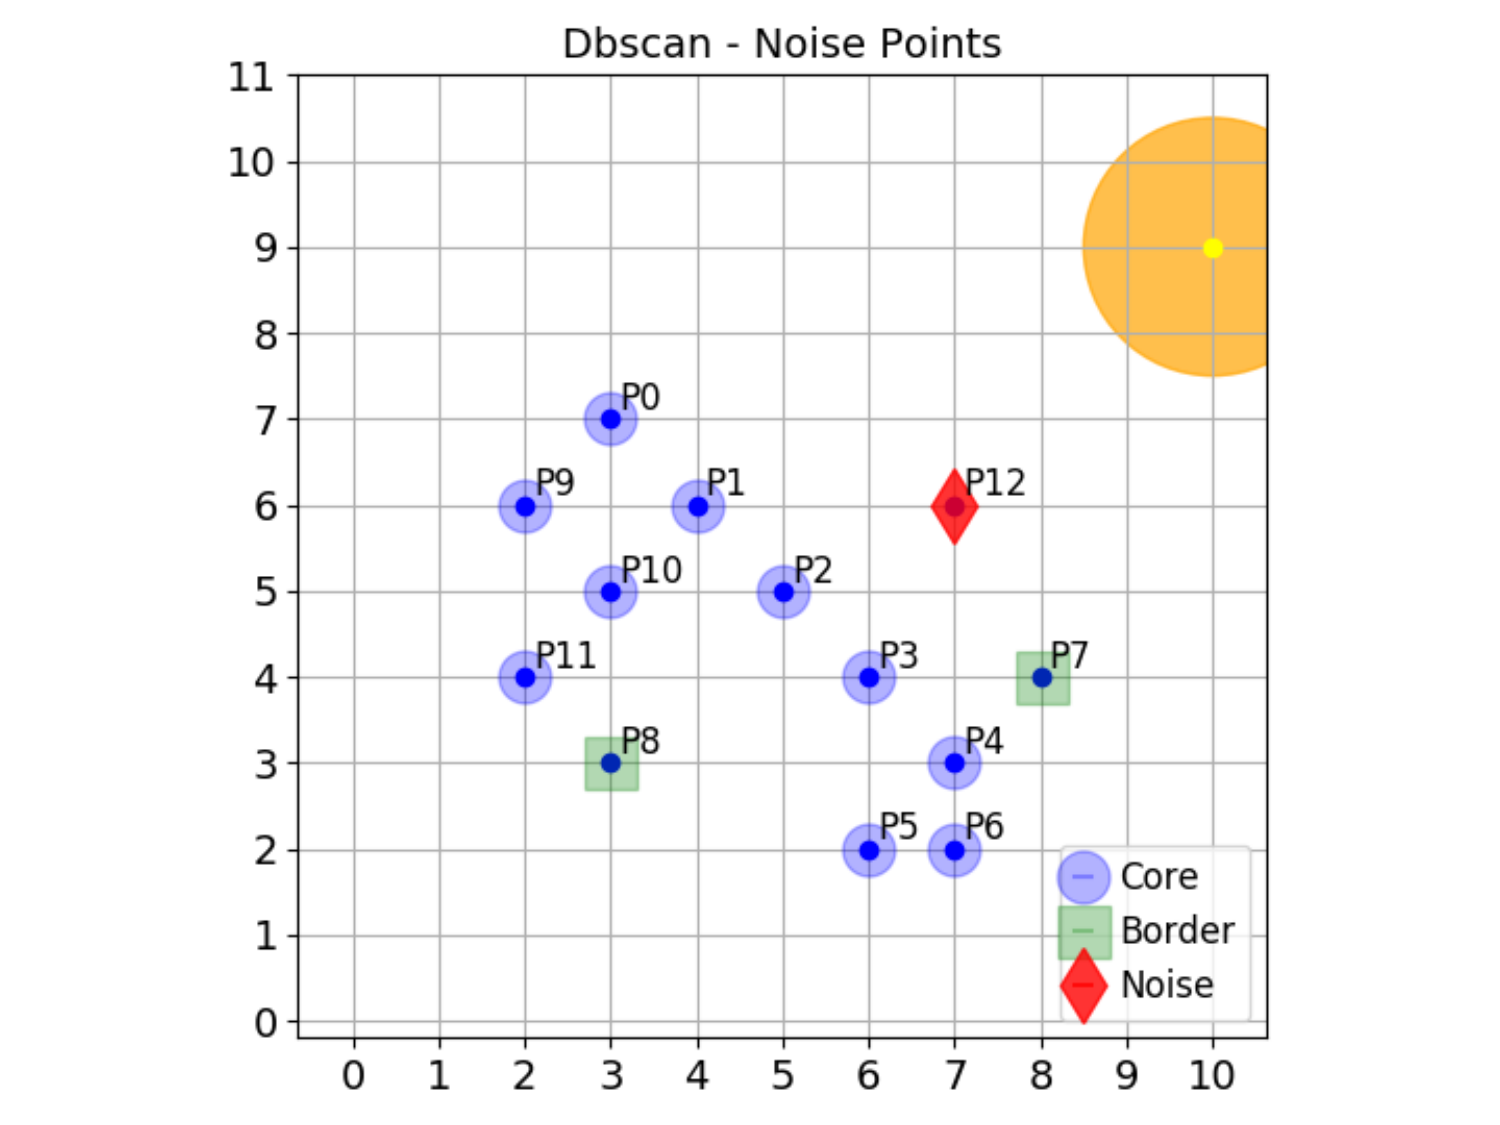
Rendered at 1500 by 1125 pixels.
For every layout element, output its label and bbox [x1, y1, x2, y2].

picture [206, 5, 1294, 1119]
